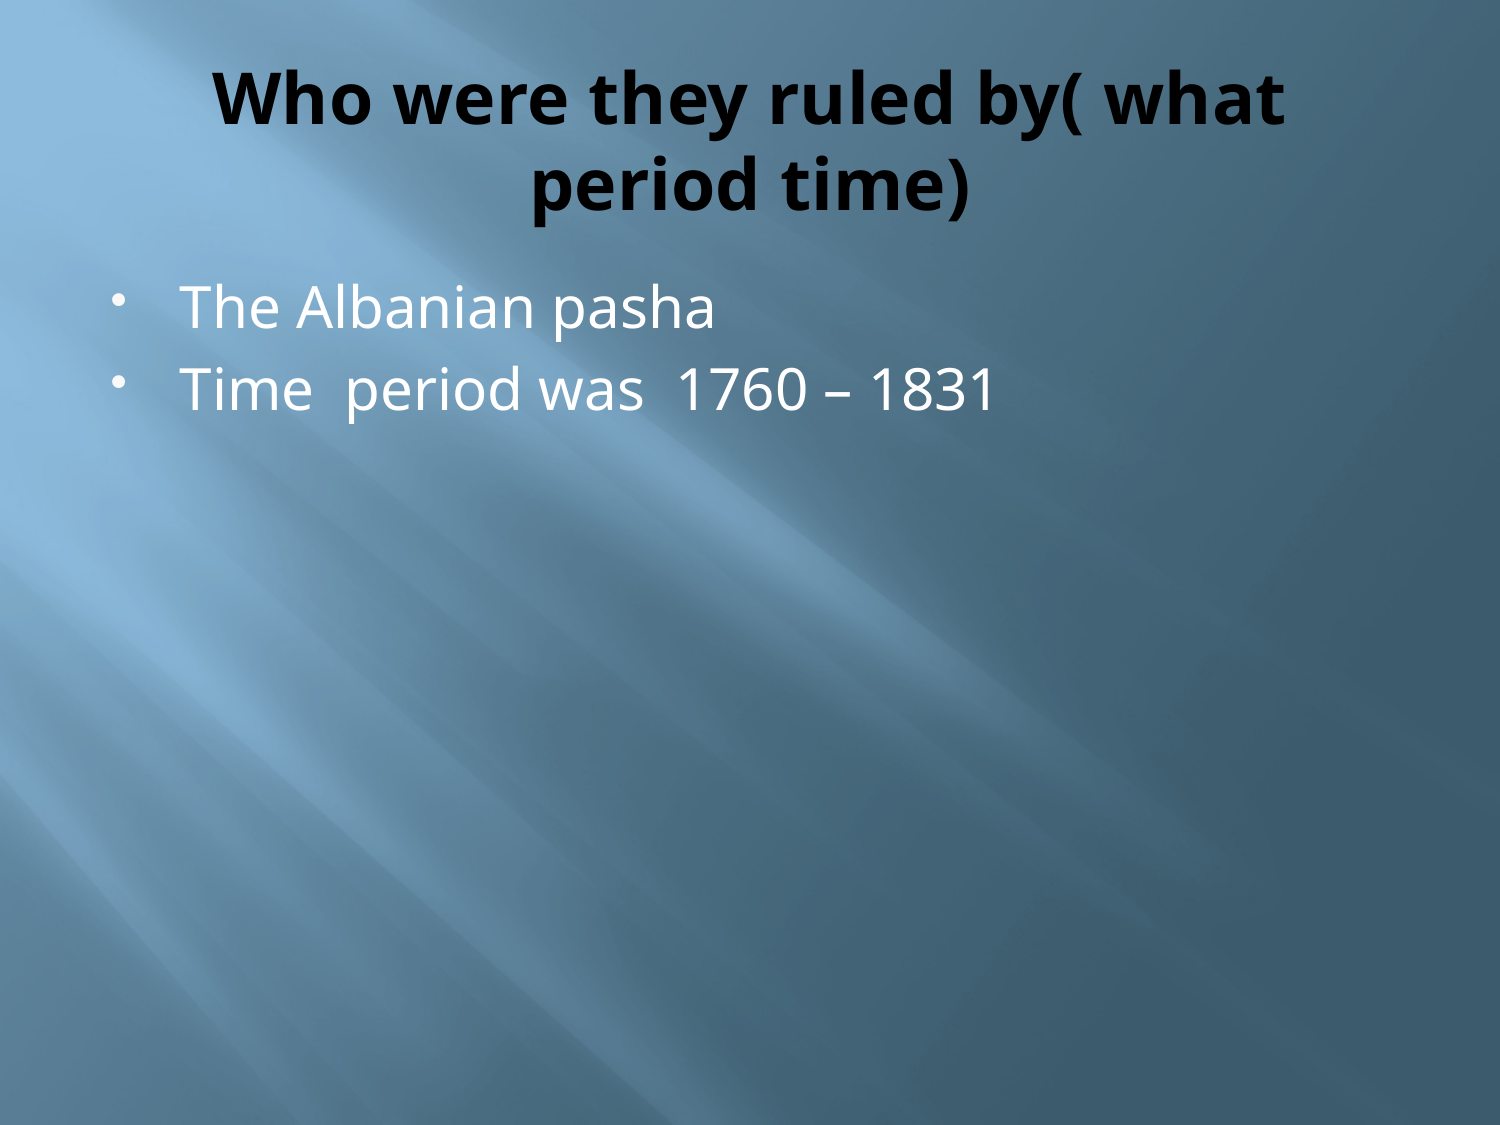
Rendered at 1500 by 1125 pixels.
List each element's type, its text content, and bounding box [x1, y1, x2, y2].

list The Albanian pasha Time period was 1760 – 1831 [75, 262, 1425, 1035]
title Who were they ruled by( what period time) [75, 45, 1425, 233]
